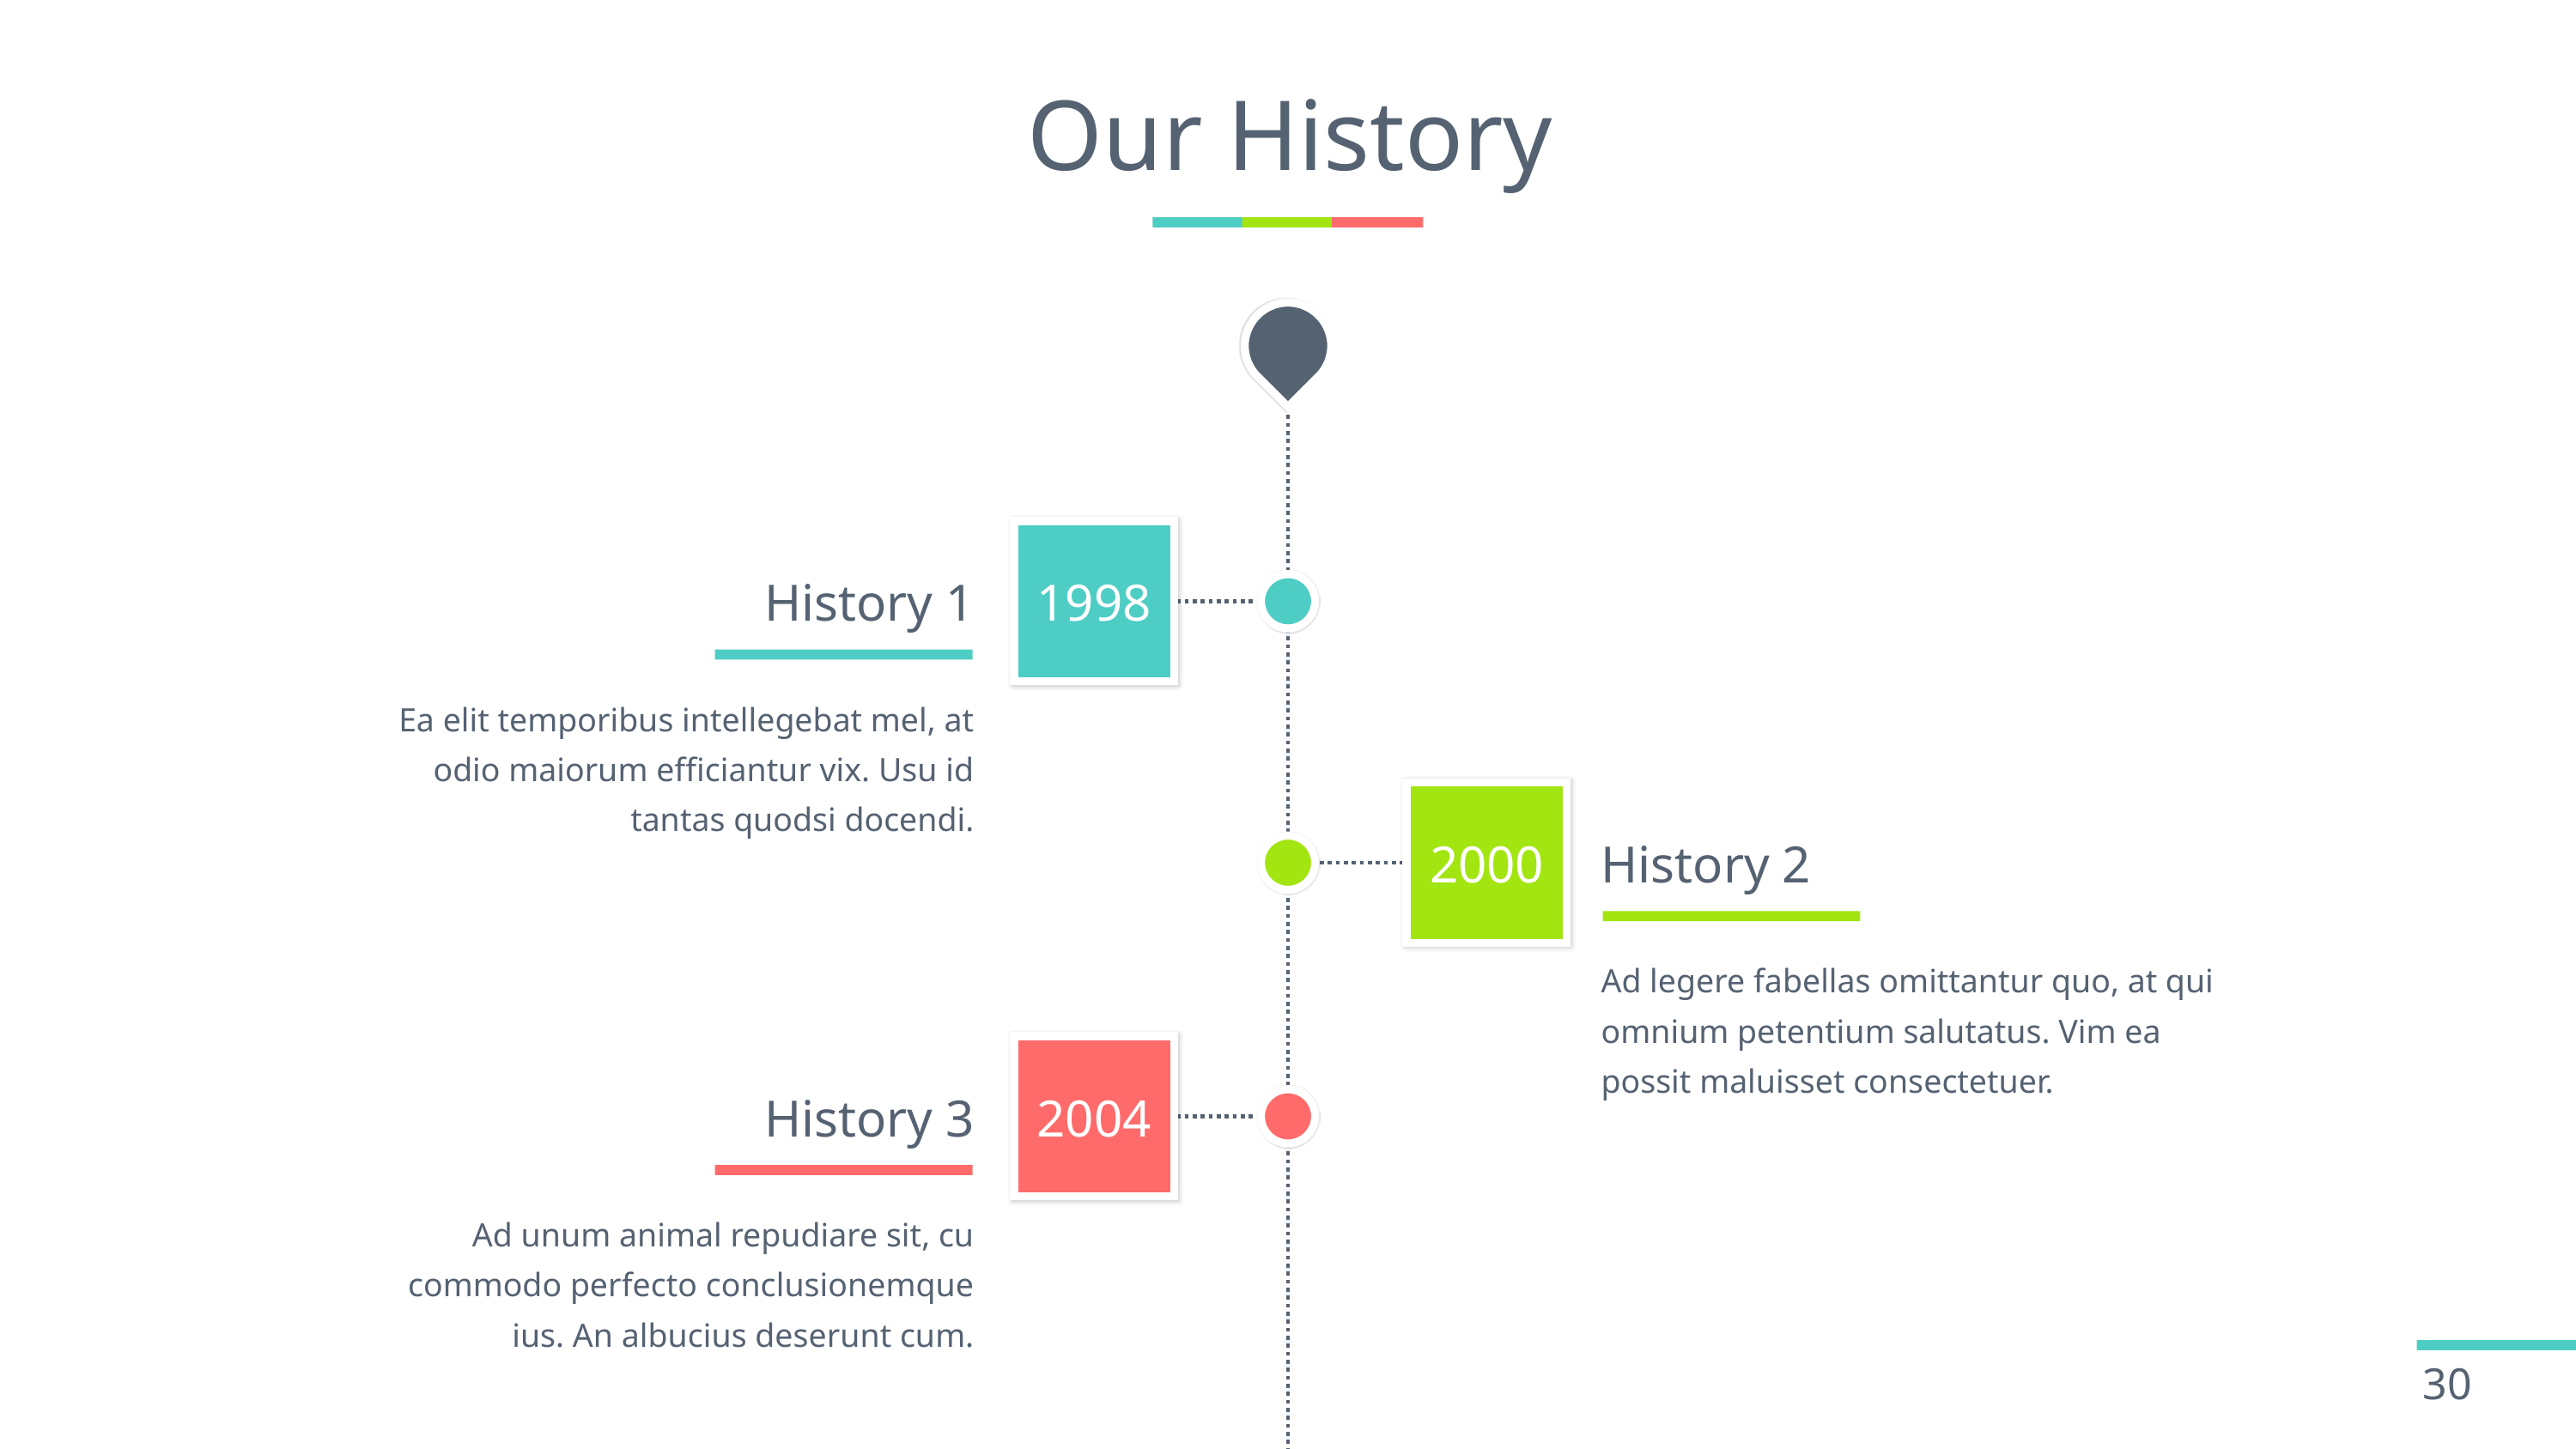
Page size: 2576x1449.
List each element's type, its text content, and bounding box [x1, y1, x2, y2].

list Ad unum animal repudiare sit, cu commodo perfecto conclusionemque ius. An albucius deserunt cum. [337, 1196, 987, 1405]
title Our History [69, 49, 2512, 230]
list Ad legere fabellas omittantur quo, at qui omnium petentium salutatus. Vim ea possit maluisset consectetuer. [1588, 943, 2238, 1151]
list 2000 [1403, 809, 1570, 916]
list History 2 [1588, 809, 2238, 916]
slide_number 30 [2409, 1351, 2576, 1421]
list 2004 [1011, 1064, 1177, 1169]
list 1998 [1011, 549, 1177, 654]
list History 3 [337, 1064, 987, 1169]
list History 1 [337, 549, 987, 654]
list Ea elit temporibus intellegebat mel, at odio maiorum efficiantur vix. Usu id tantas quodsi docendi. [337, 681, 987, 890]
